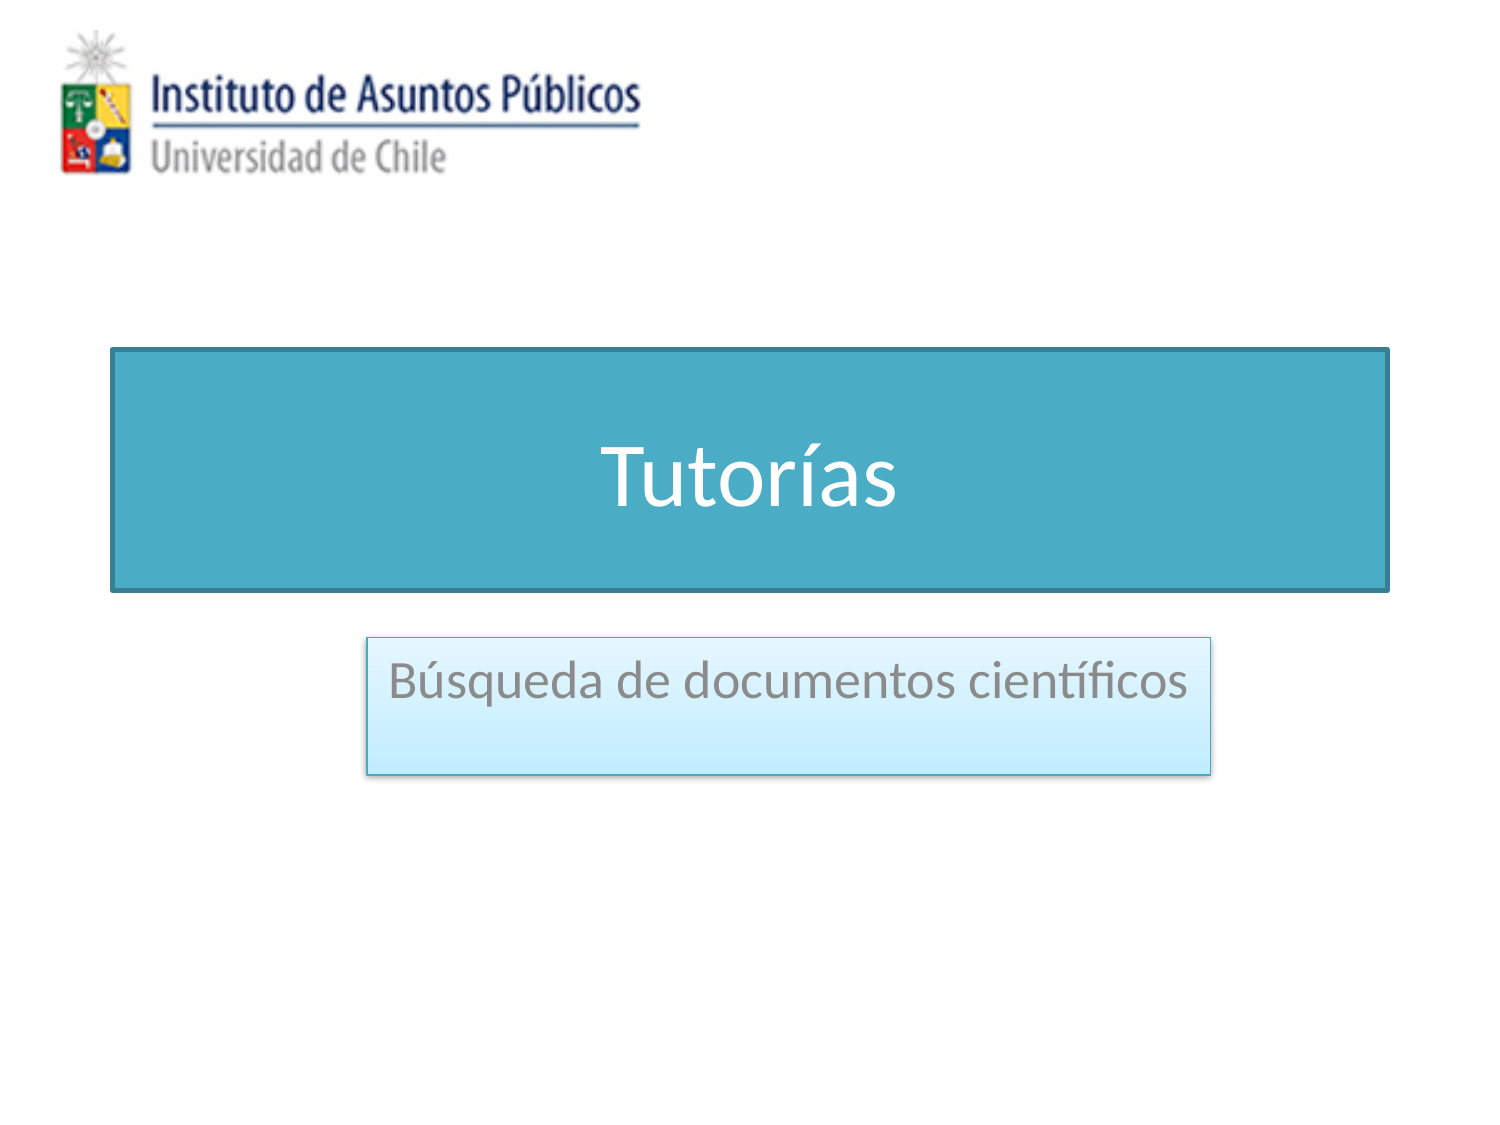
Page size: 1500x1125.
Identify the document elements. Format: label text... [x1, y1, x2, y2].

picture [29, 30, 705, 209]
subtitle Búsqueda de documentos científicos [366, 637, 1211, 776]
title Tutorías [110, 347, 1390, 593]
